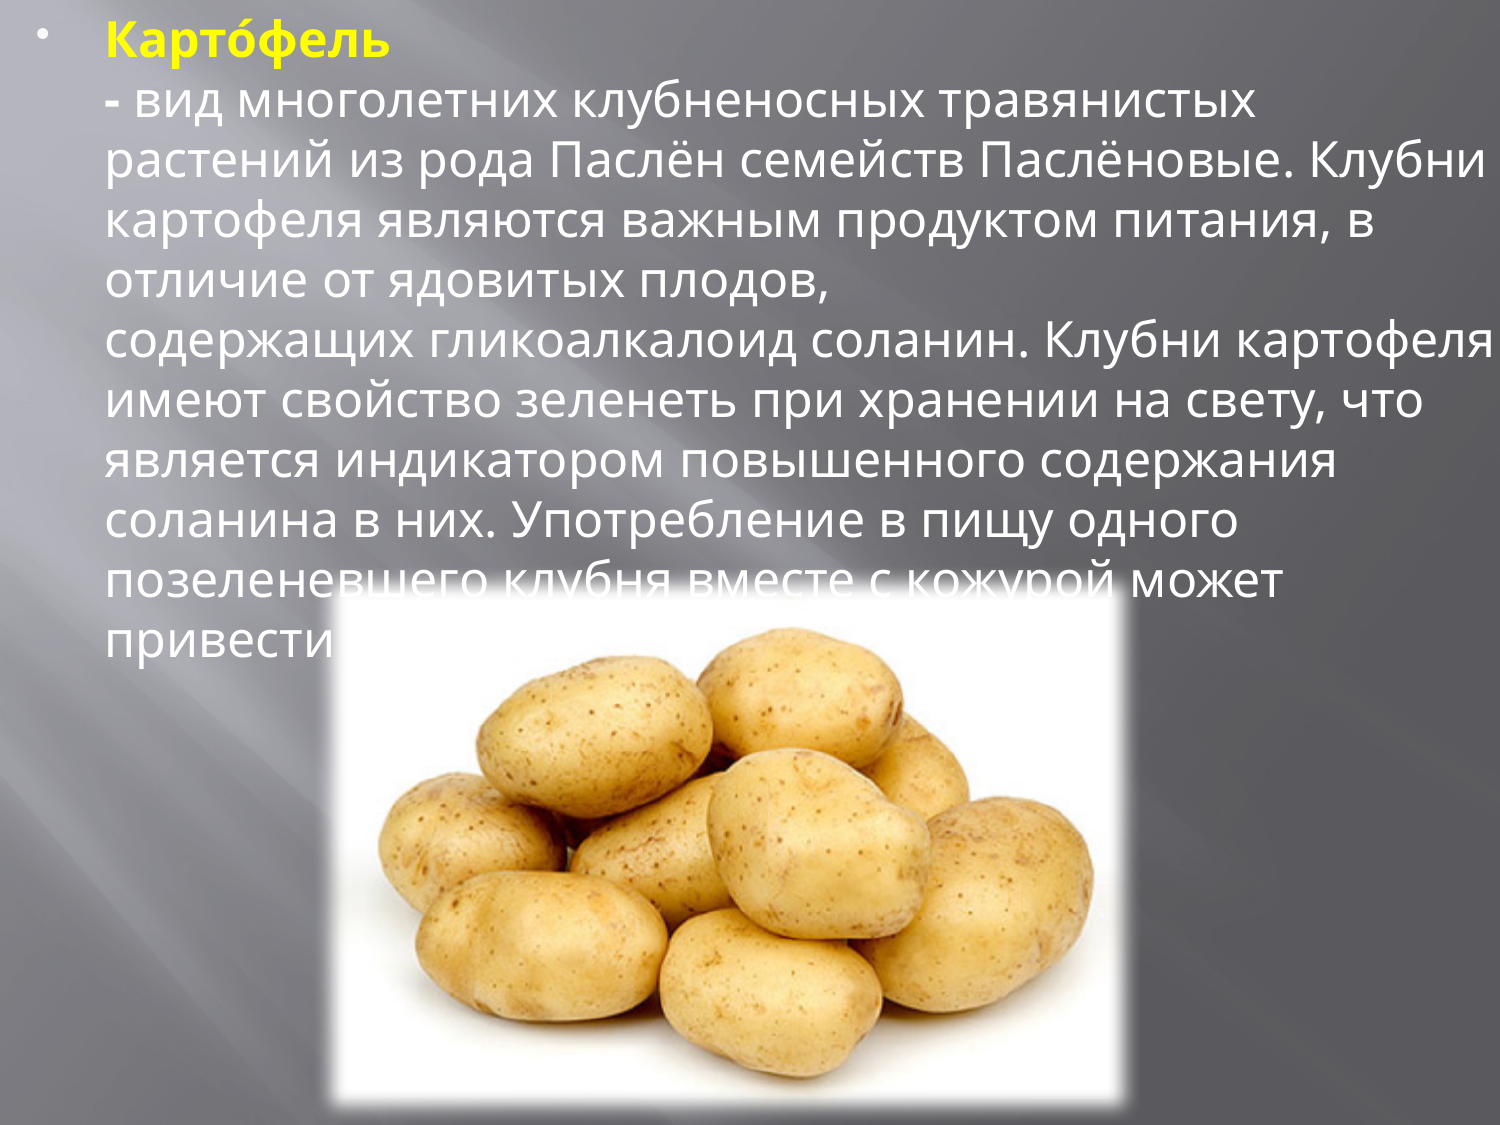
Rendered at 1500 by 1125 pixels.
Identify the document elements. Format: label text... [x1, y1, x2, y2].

picture [312, 565, 1142, 1125]
list Карто́фель - вид многолетних клубненосных травянистых растений из рода Паслён семейств Паслёновые. Клубни картофеля являются важным продуктом питания, в отличие от ядовитых плодов, содержащих гликоалкалоид соланин. Клубни картофеля имеют свойство зеленеть при хранении на свету, что является индикатором повышенного содержания соланина в них. Употребление в пищу одного позеленевшего клубня вместе с кожурой может привести к серьёзному отравлению. [0, 0, 1500, 863]
